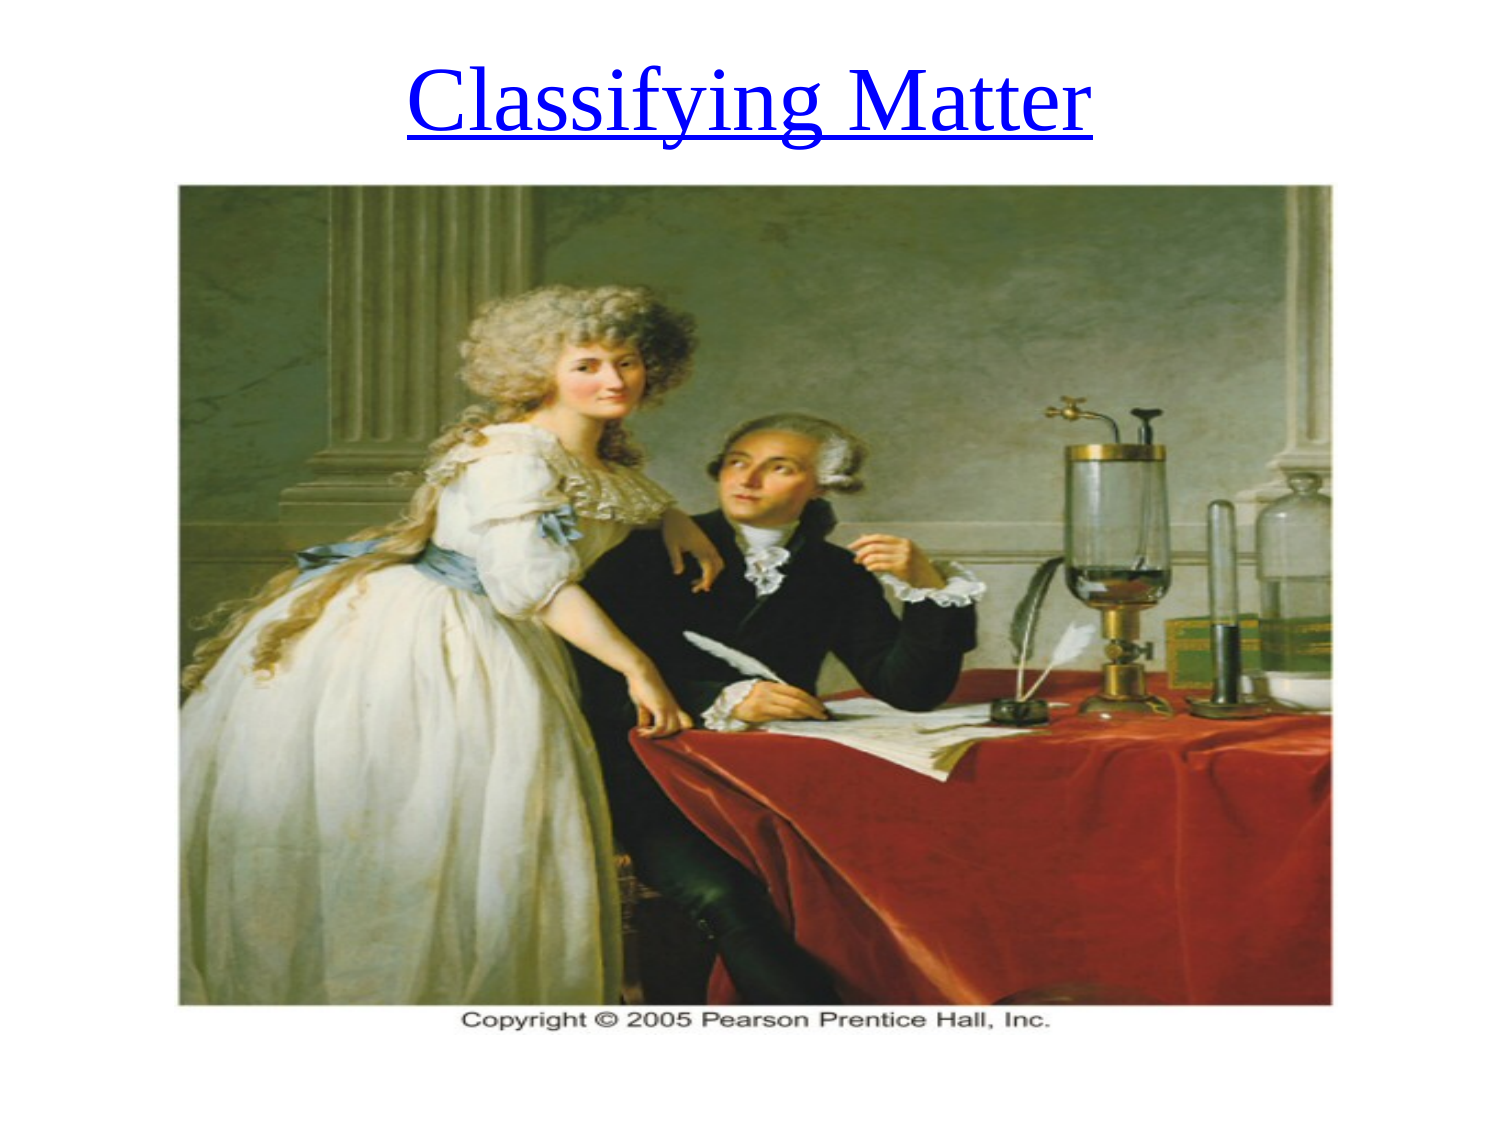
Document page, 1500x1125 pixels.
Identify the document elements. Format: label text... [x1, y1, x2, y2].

picture [174, 181, 1338, 1035]
text_box Classifying Matter [112, 0, 1388, 188]
